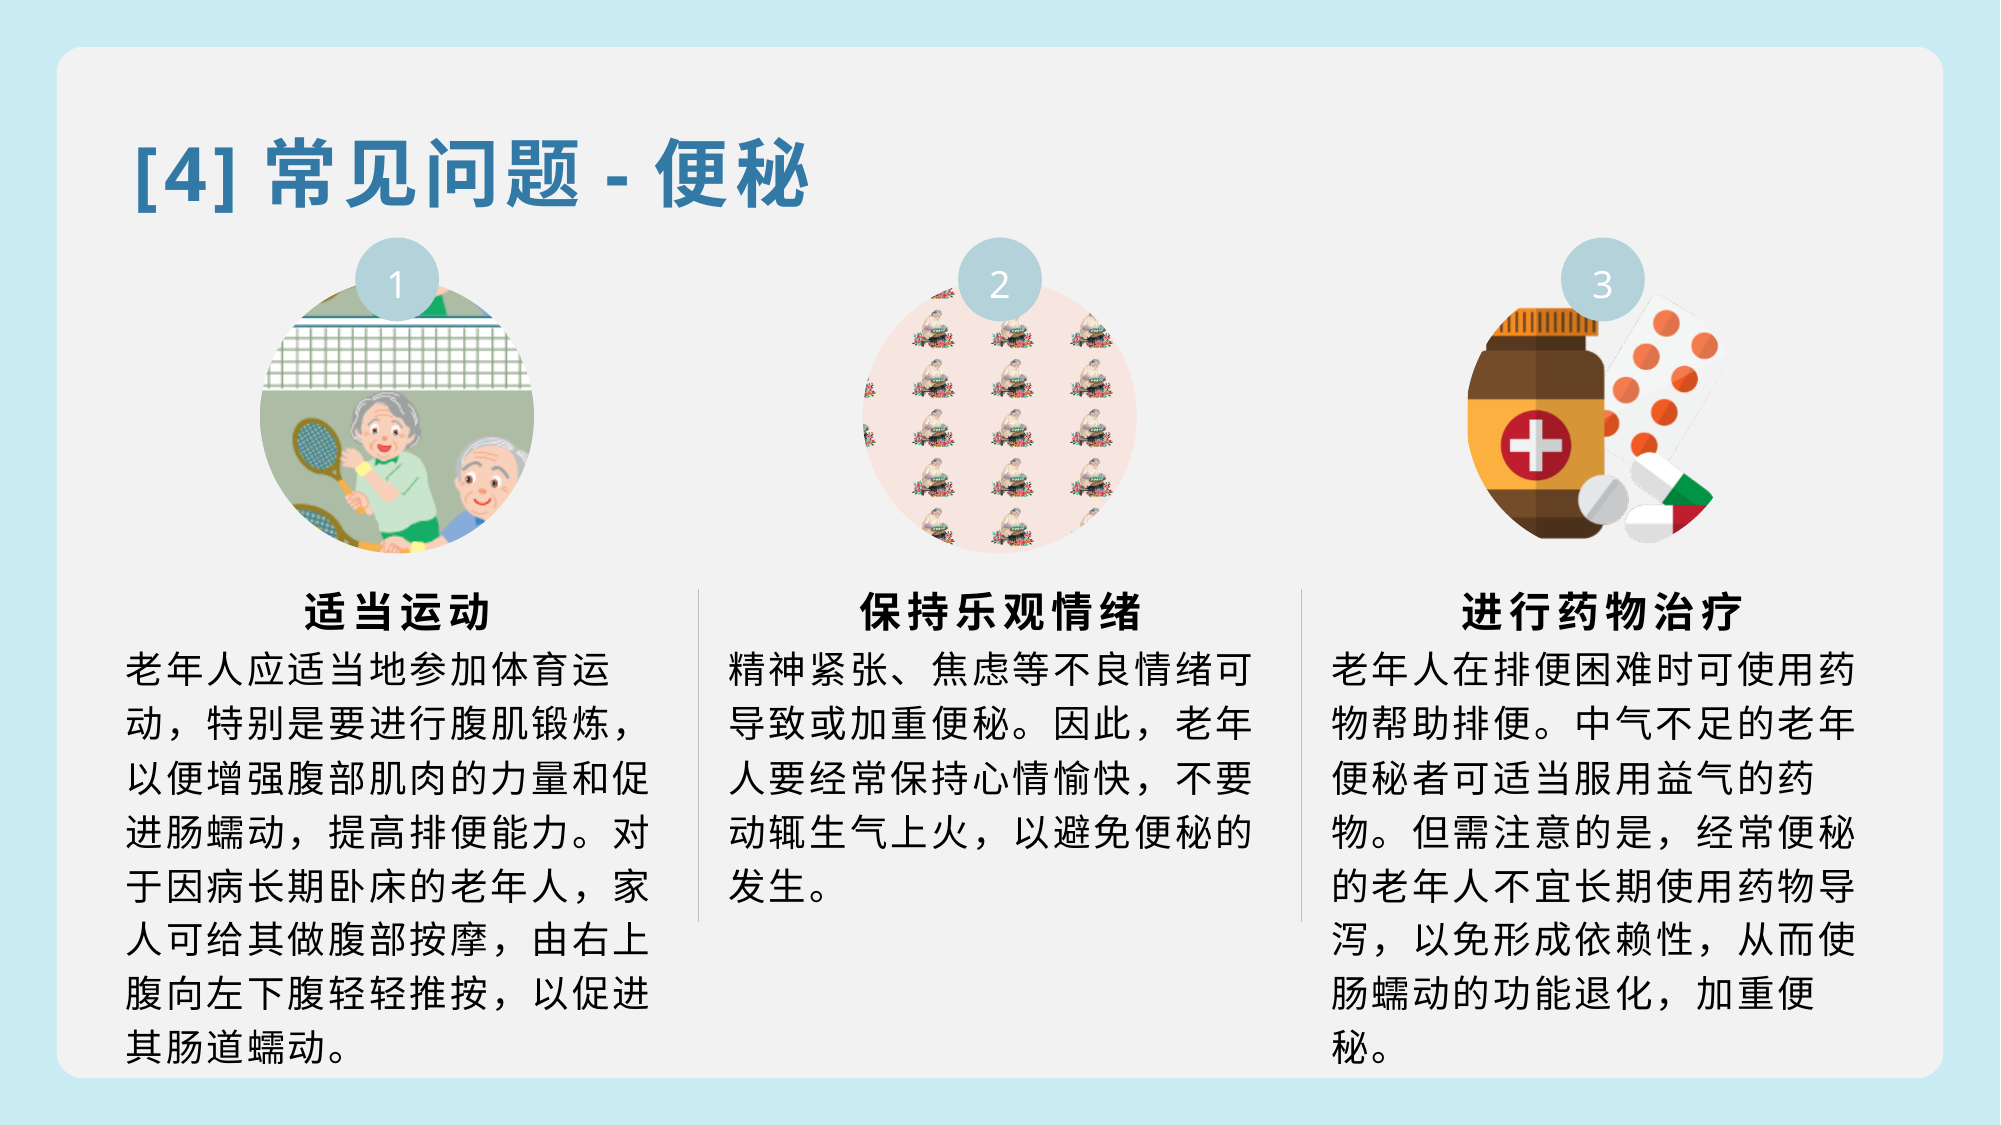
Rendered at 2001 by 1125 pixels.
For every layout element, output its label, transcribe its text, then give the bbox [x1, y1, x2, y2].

text_box [54, 44, 1946, 1081]
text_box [259, 237, 1741, 554]
text_box [4]常见问题-便秘 [118, 84, 1500, 240]
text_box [698, 588, 1302, 922]
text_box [110, 562, 1890, 1024]
